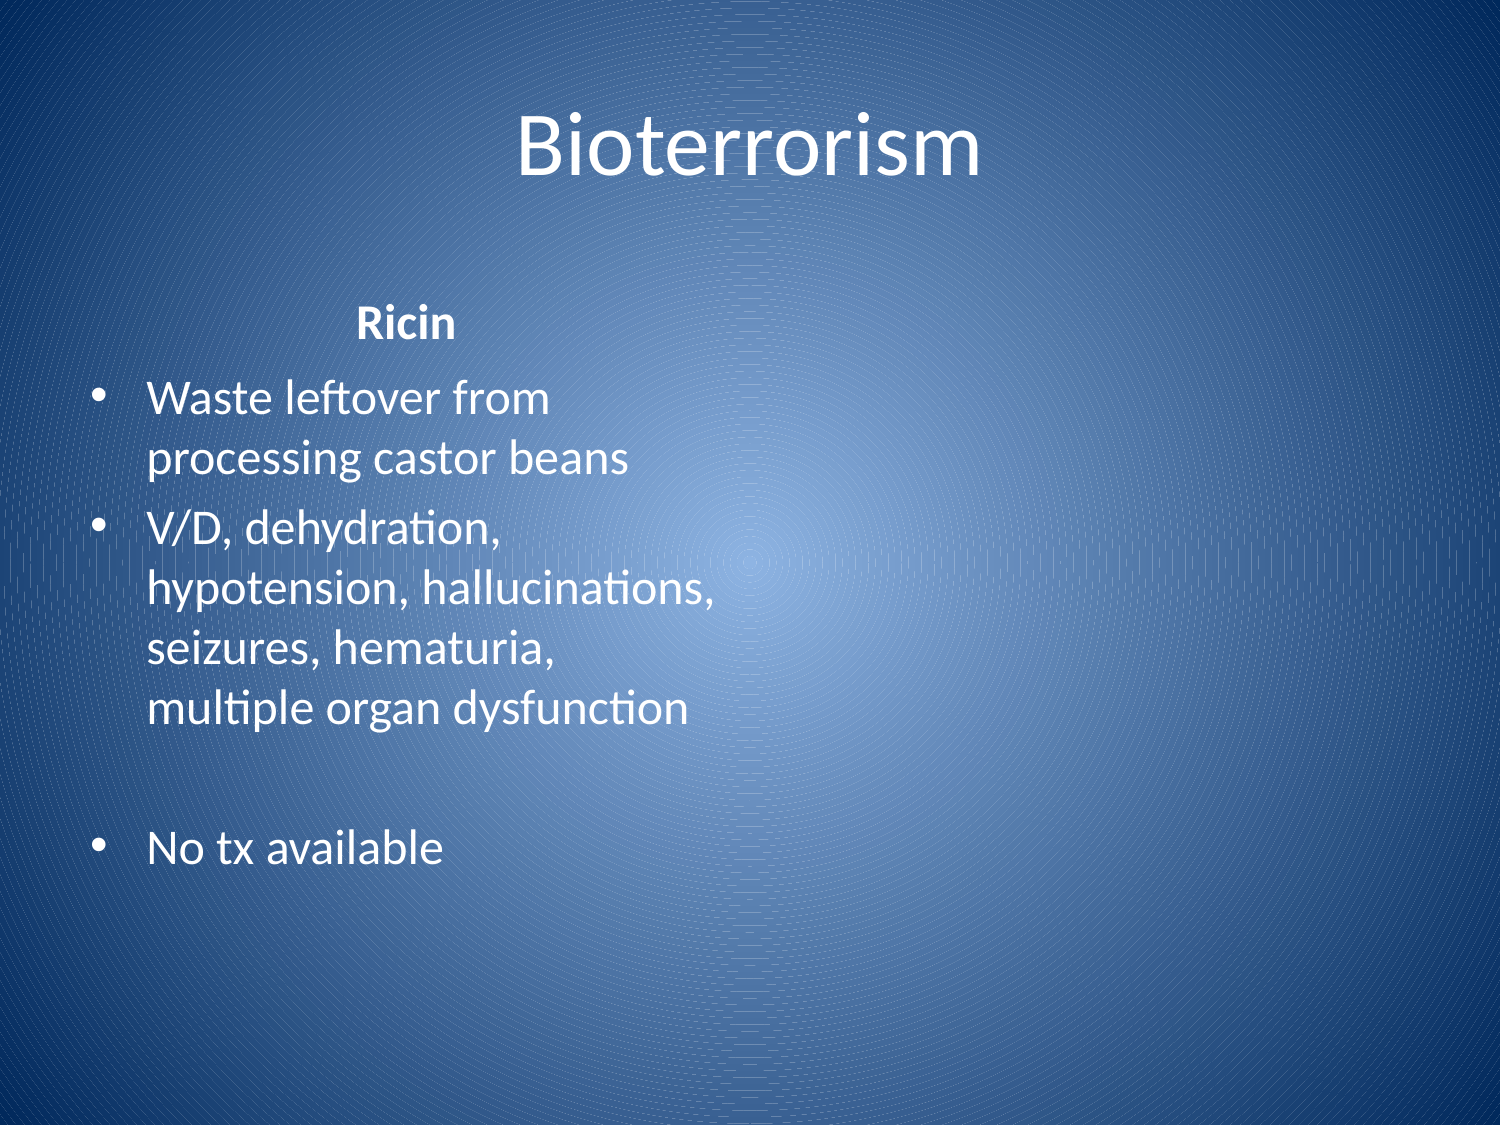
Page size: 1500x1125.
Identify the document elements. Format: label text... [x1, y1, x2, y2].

list Ricin [75, 251, 738, 356]
list Waste leftover from processing castor beans V/D, dehydration, hypotension, hallucinations, seizures, hematuria, multiple organ dysfunction No tx available [75, 356, 738, 1005]
title Bioterrorism [75, 45, 1425, 233]
